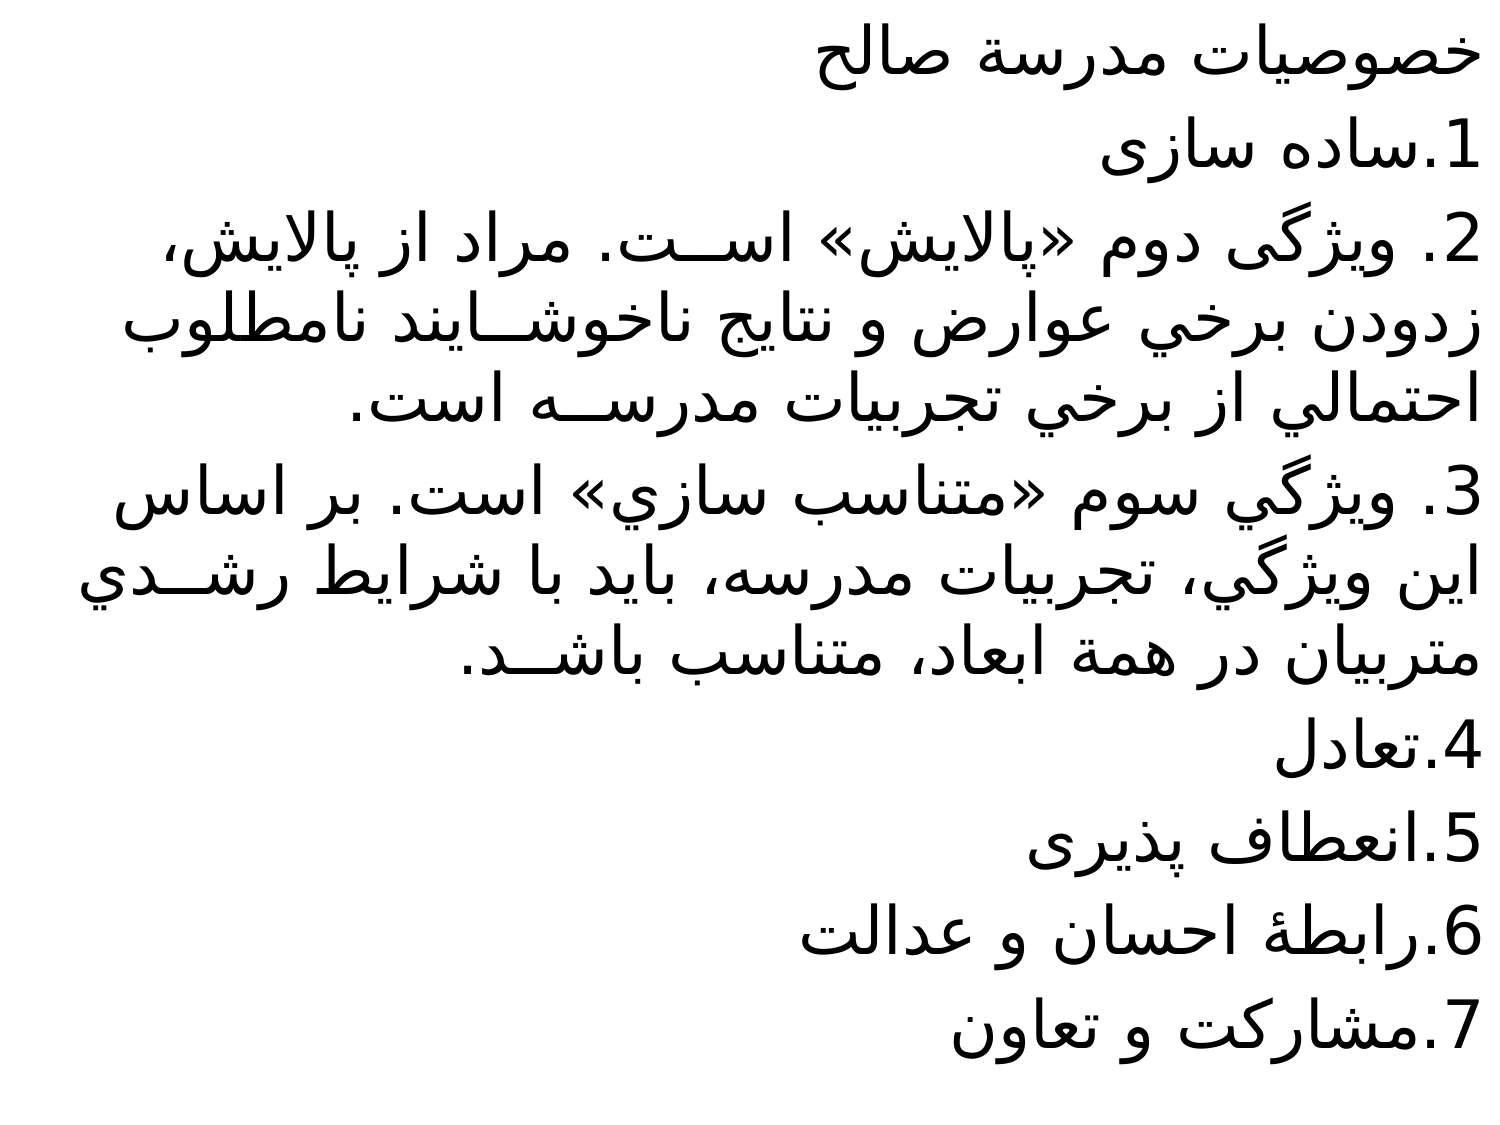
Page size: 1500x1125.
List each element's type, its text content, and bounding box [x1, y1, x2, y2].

list خصوصيات مدرسة صالح 1.ساده سازی 2. ويژگی دوم «پالايش» اســت. مراد از پالايش، زدودن برخي عوارض و نتايج ناخوشــايند نامطلوب احتمالي از برخي تجربيات مدرســه است. 3. ويژگي سوم «متناسب سازي» است. بر اساس اين ويژگي، تجربيات مدرسه، بايد با شرايط رشــدي متربيان در همة ابعاد، متناسب باشــد. 4.تعادل 5.انعطاف پذیری 6.رابطۀ احسان و عدالت 7.مشارکت و تعاون [0, 0, 1500, 1125]
